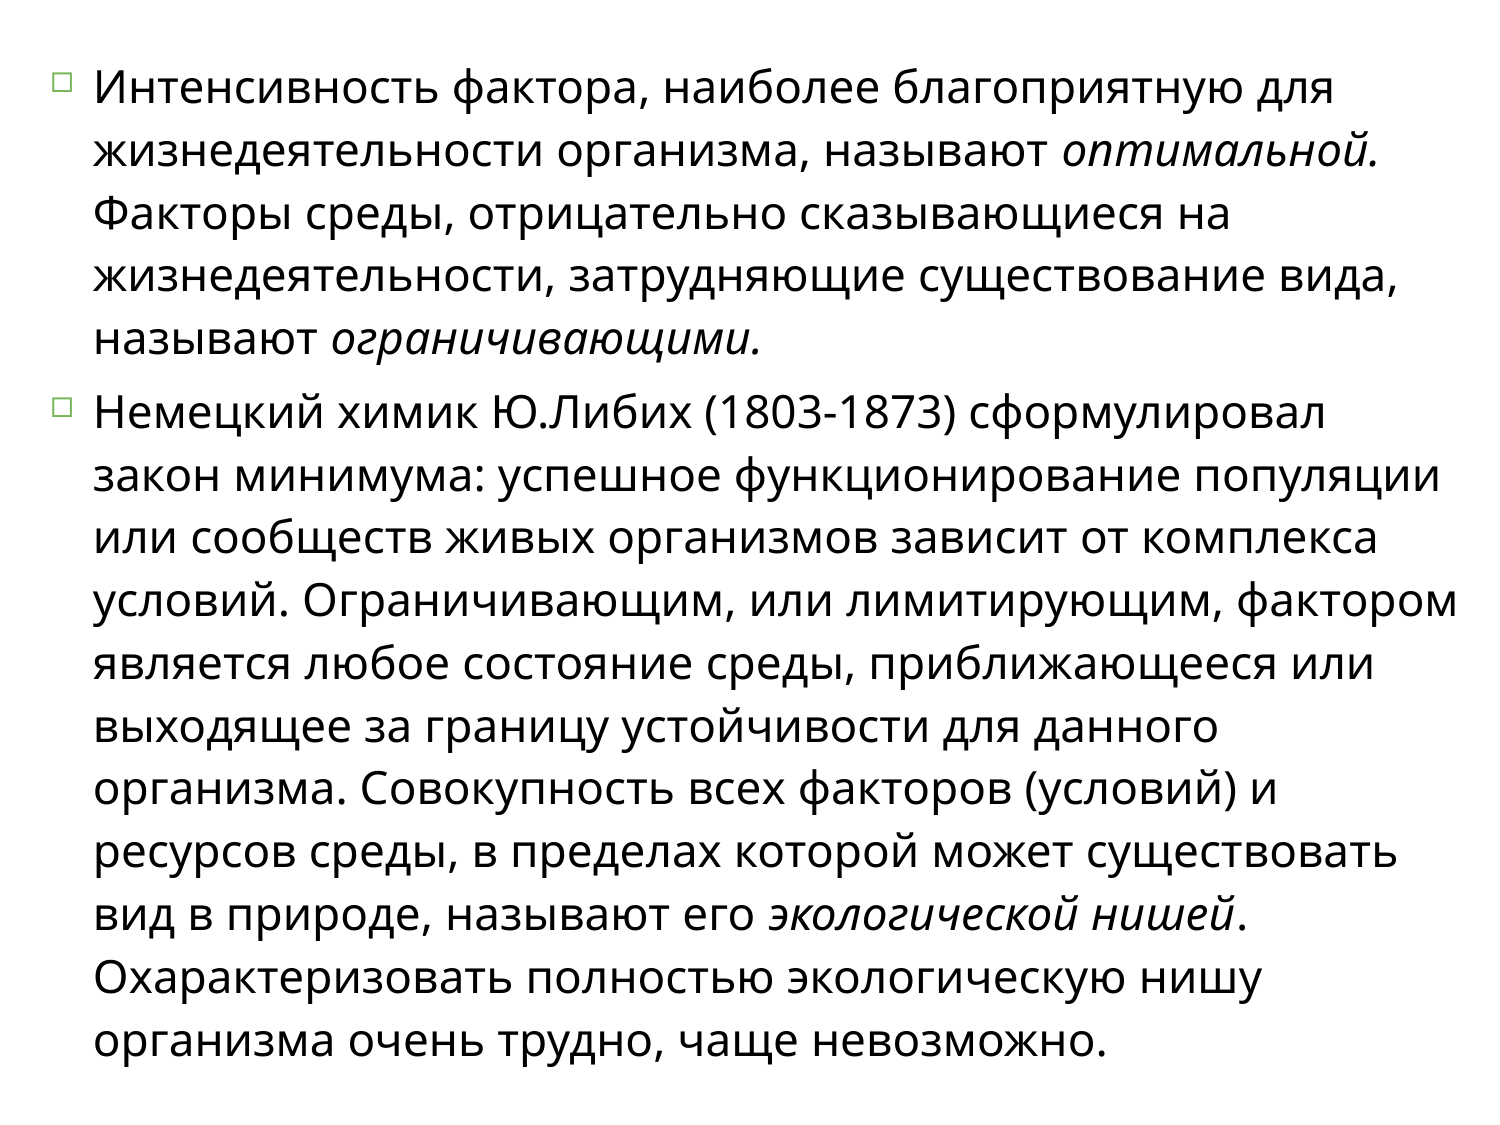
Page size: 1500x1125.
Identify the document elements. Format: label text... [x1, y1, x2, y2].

list Интенсивность фактора, наиболее благоприятную для жизнедеятельности организма, называют оптимальной. Факторы среды, отрицательно сказывающиеся на жизнедеятельности, затрудняющие существование вида, называют ограничивающими. Немецкий химик Ю.Либих (1803-1873) сформулировал закон минимума: успешное функционирование популяции или сообществ живых организмов зависит от комплекса условий. Ограничивающим, или лимитирующим, фактором является любое состояние среды, приближающееся или выходящее за границу устойчивости для данного организма. Совокупность всех факторов (условий) и ресурсов среды, в пределах которой может существовать вид в природе, называют его экологической нишей. Охарактеризовать полностью экологическую нишу организма очень трудно, чаще невозможно. [35, 46, 1477, 1090]
